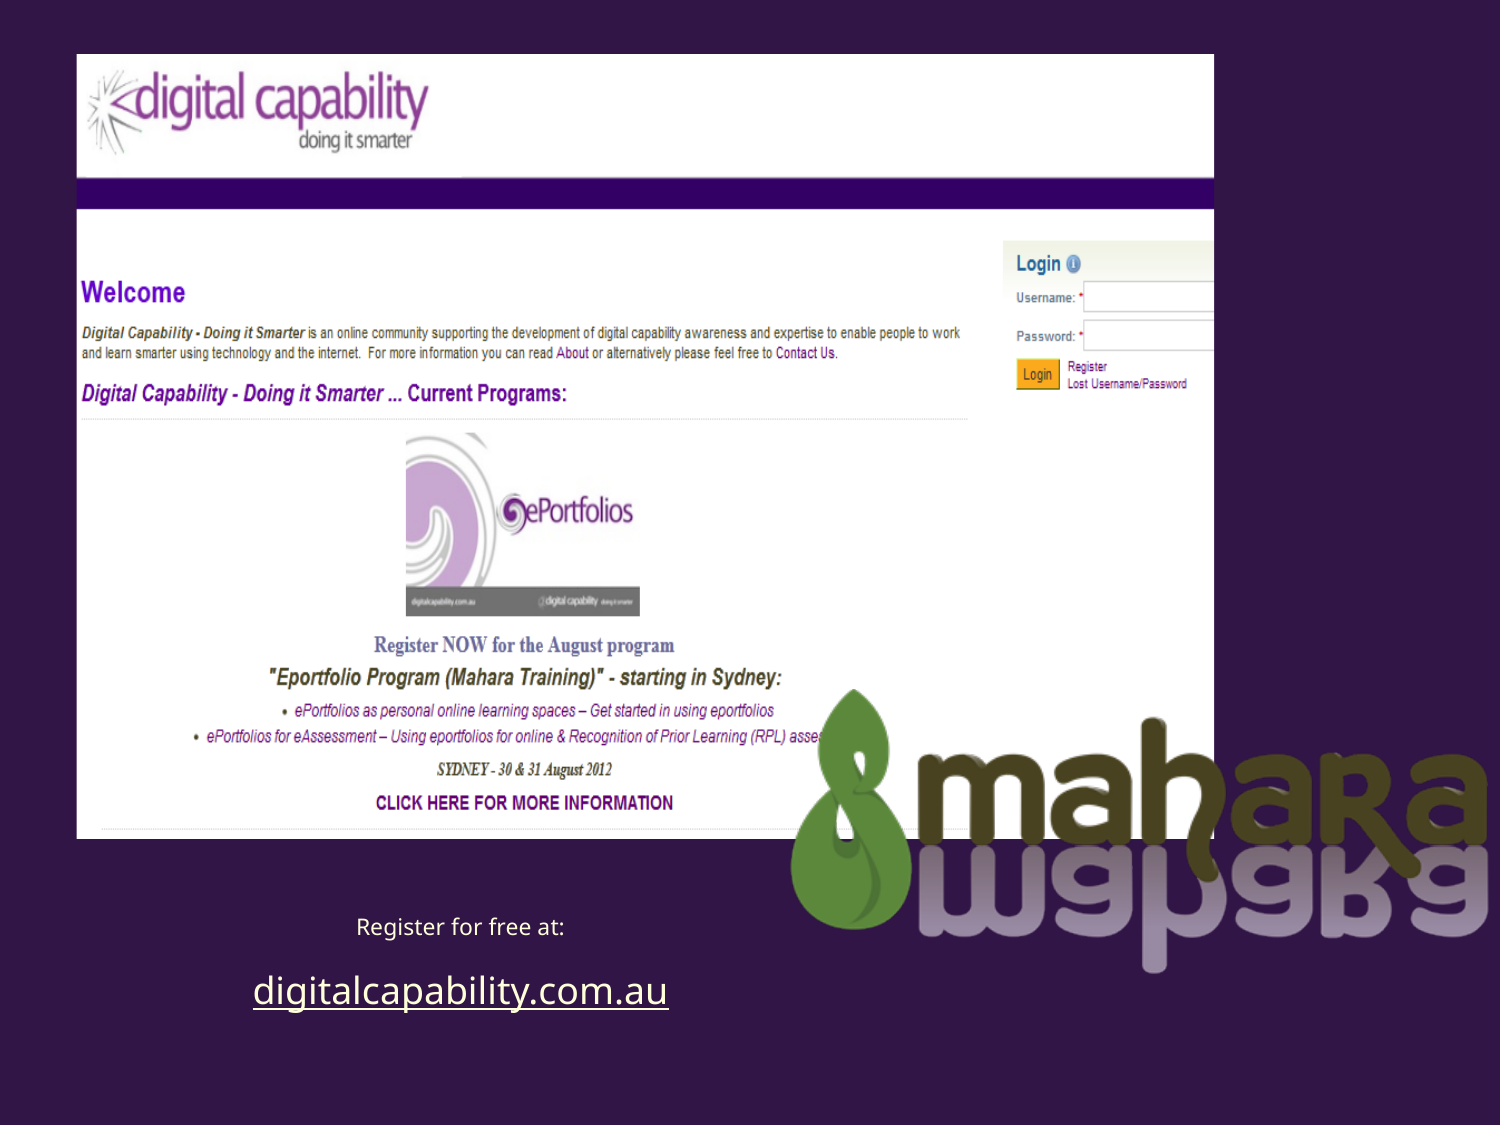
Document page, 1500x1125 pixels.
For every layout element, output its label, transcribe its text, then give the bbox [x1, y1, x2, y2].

text_box Register for free at: digitalcapability.com.au [237, 905, 684, 1065]
picture [76, 54, 1492, 977]
